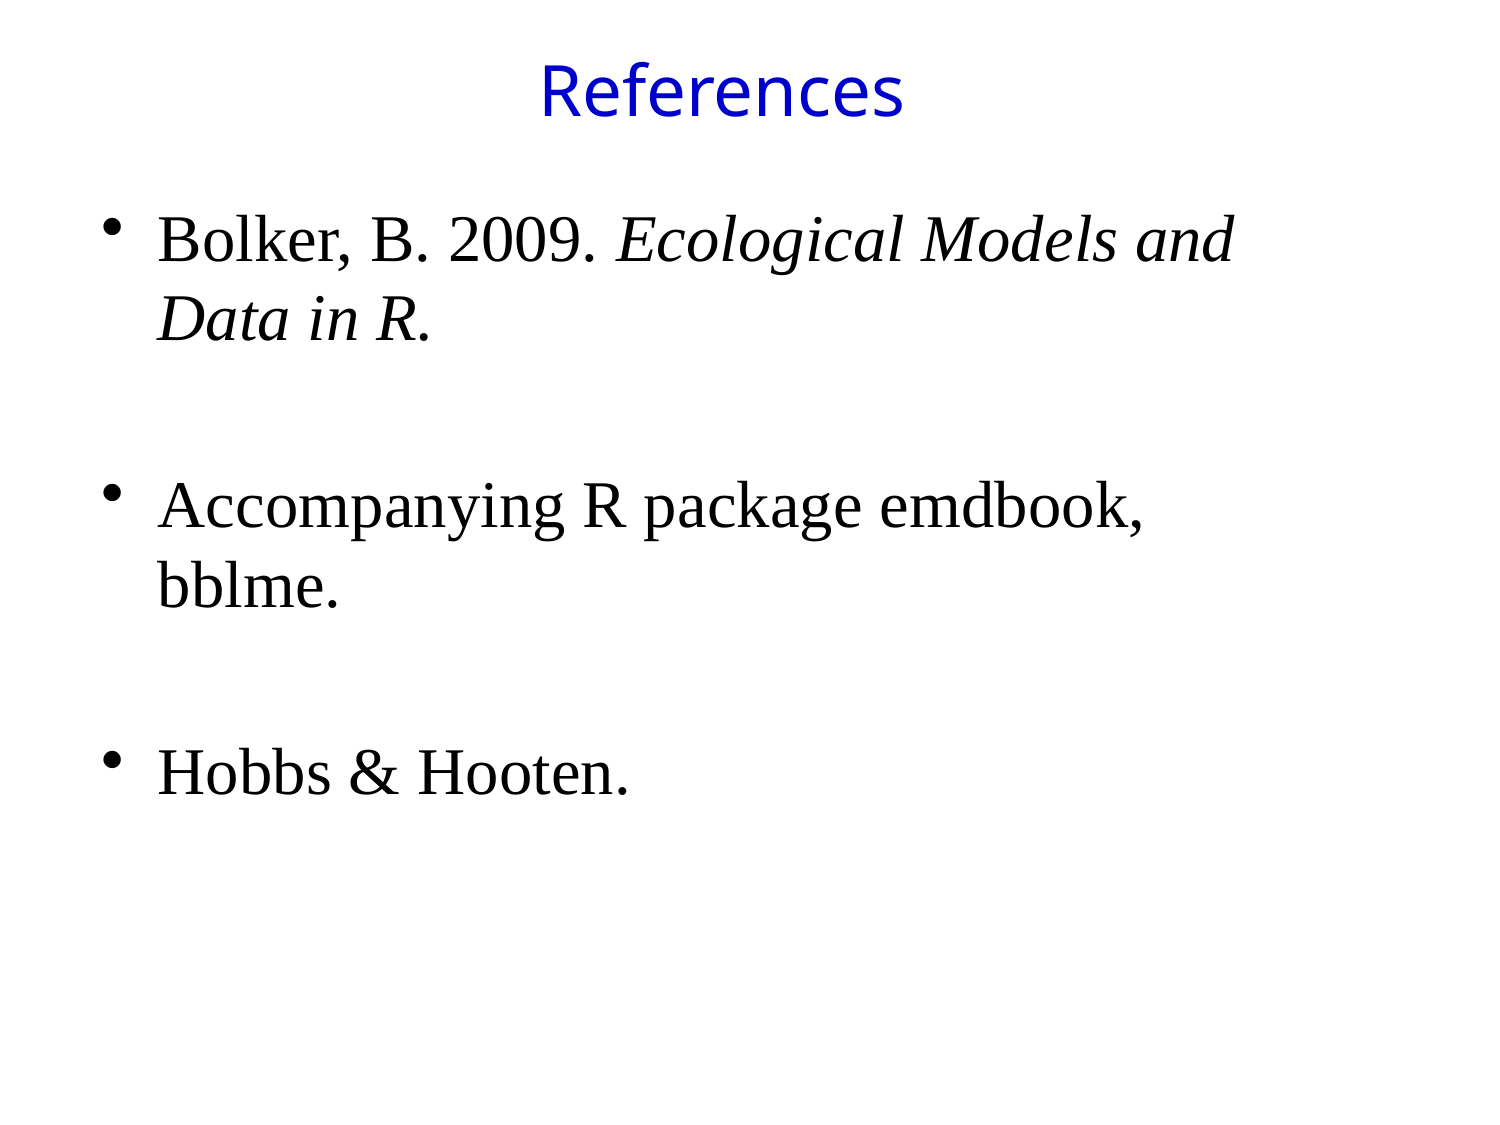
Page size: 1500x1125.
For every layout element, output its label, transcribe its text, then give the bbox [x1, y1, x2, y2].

list Bolker, B. 2009. Ecological Models and Data in R. Accompanying R package emdbook, bblme. Hobbs & Hooten. [86, 186, 1355, 863]
title References [149, 19, 1295, 138]
